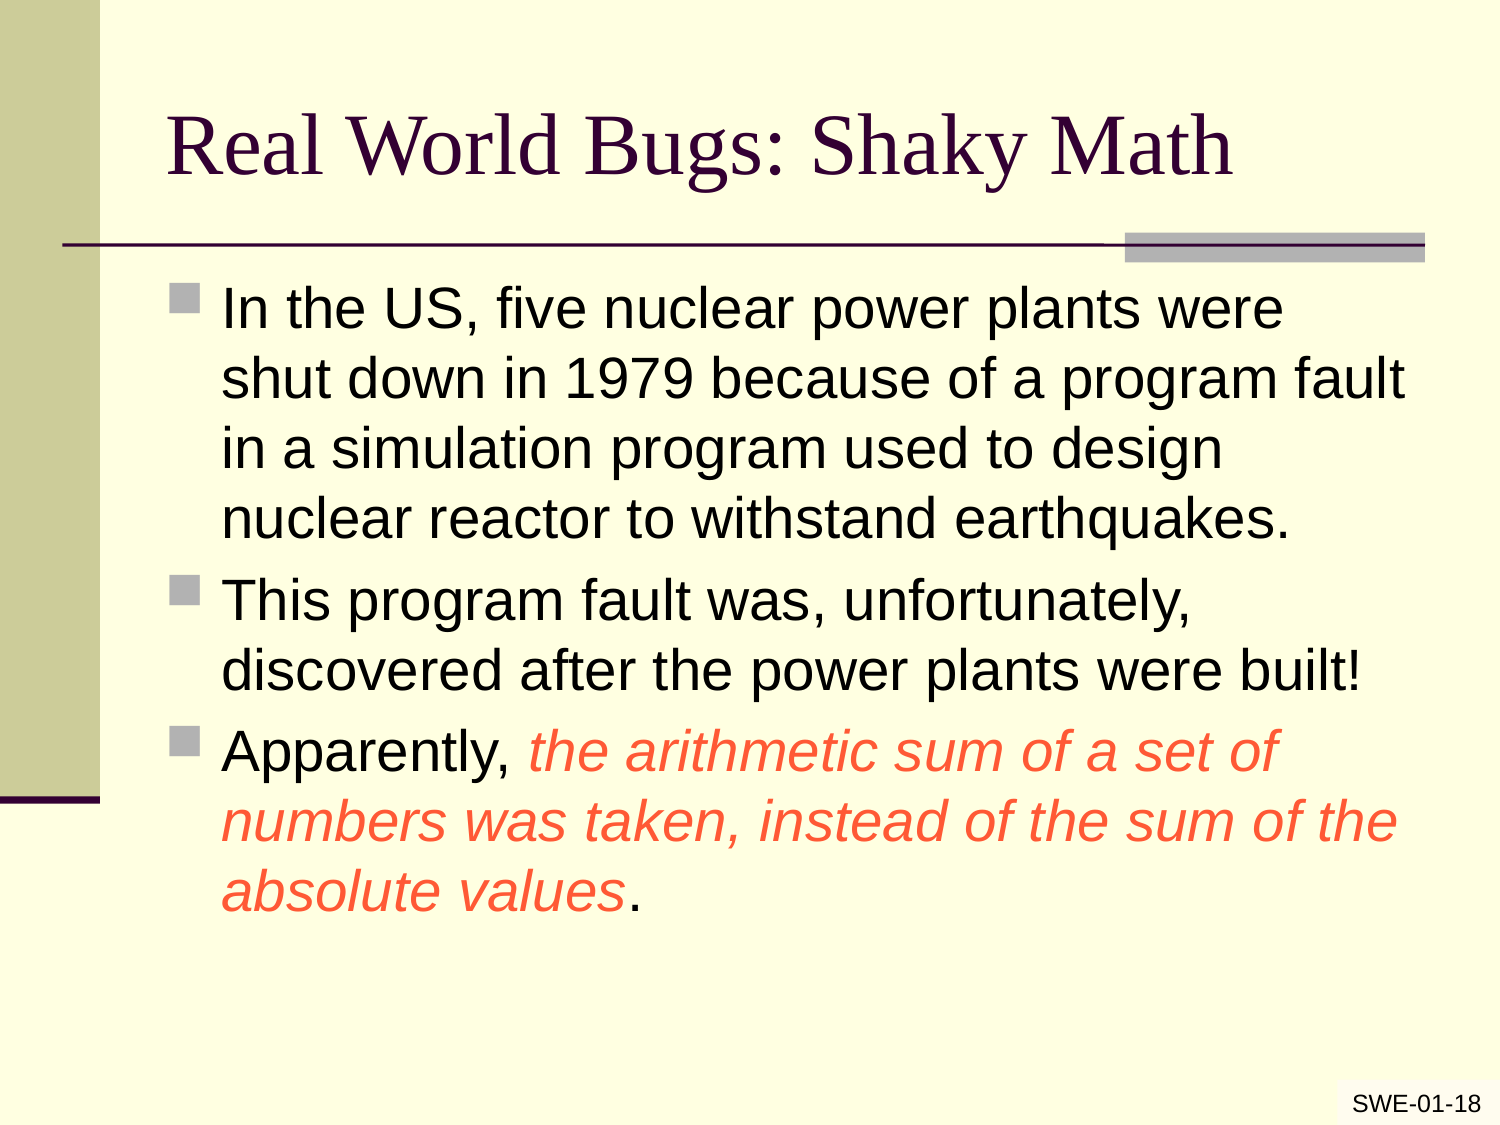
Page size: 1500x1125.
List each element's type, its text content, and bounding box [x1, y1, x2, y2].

list In the US, five nuclear power plants were shut down in 1979 because of a program fault in a simulation program used to design nuclear reactor to withstand earthquakes. This program fault was, unfortunately, discovered after the power plants were built! Apparently, the arithmetic sum of a set of numbers was taken, instead of the sum of the absolute values. [150, 262, 1425, 1006]
title Real World Bugs: Shaky Math [150, 45, 1425, 234]
